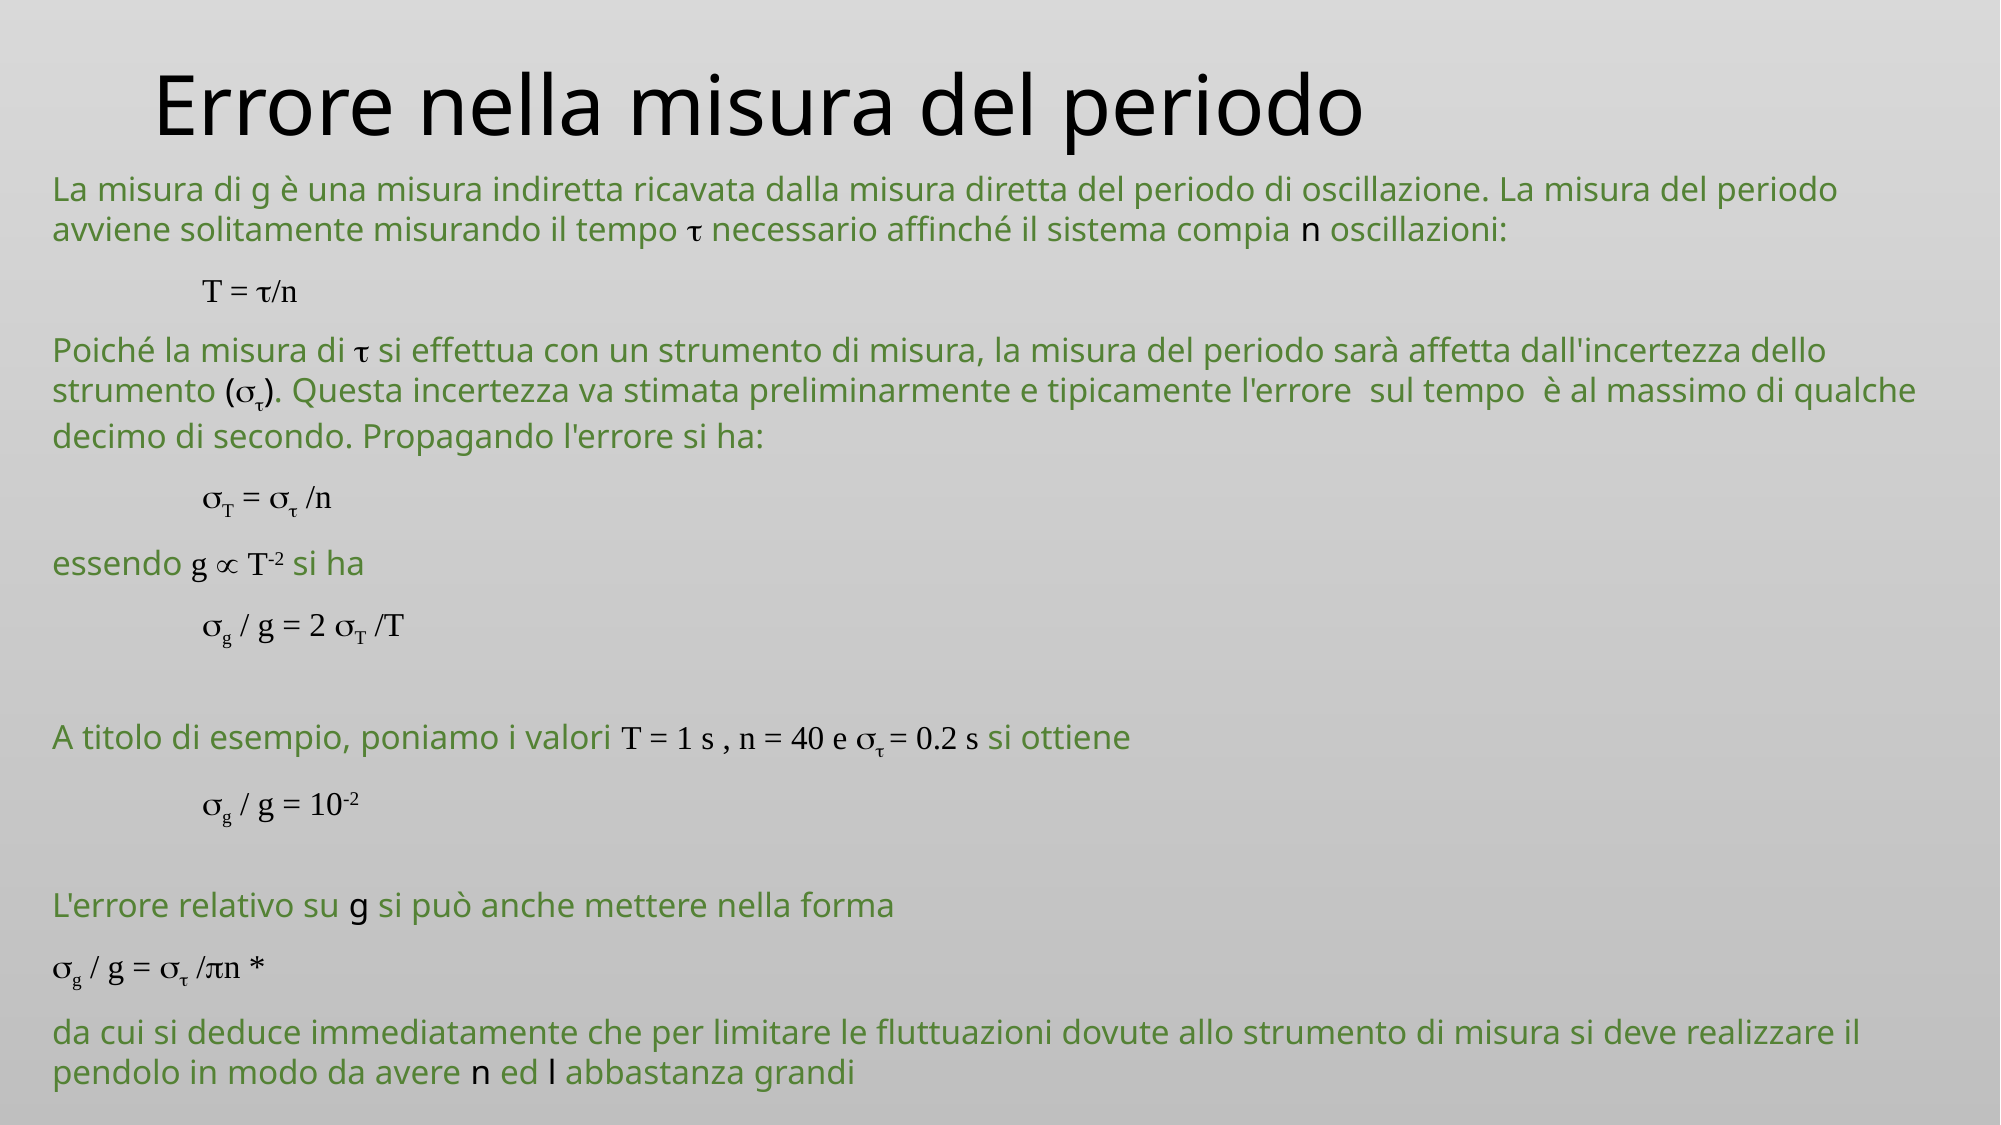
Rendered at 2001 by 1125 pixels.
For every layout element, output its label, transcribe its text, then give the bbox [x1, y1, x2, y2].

title Errore nella misura del periodo [137, 0, 1863, 218]
